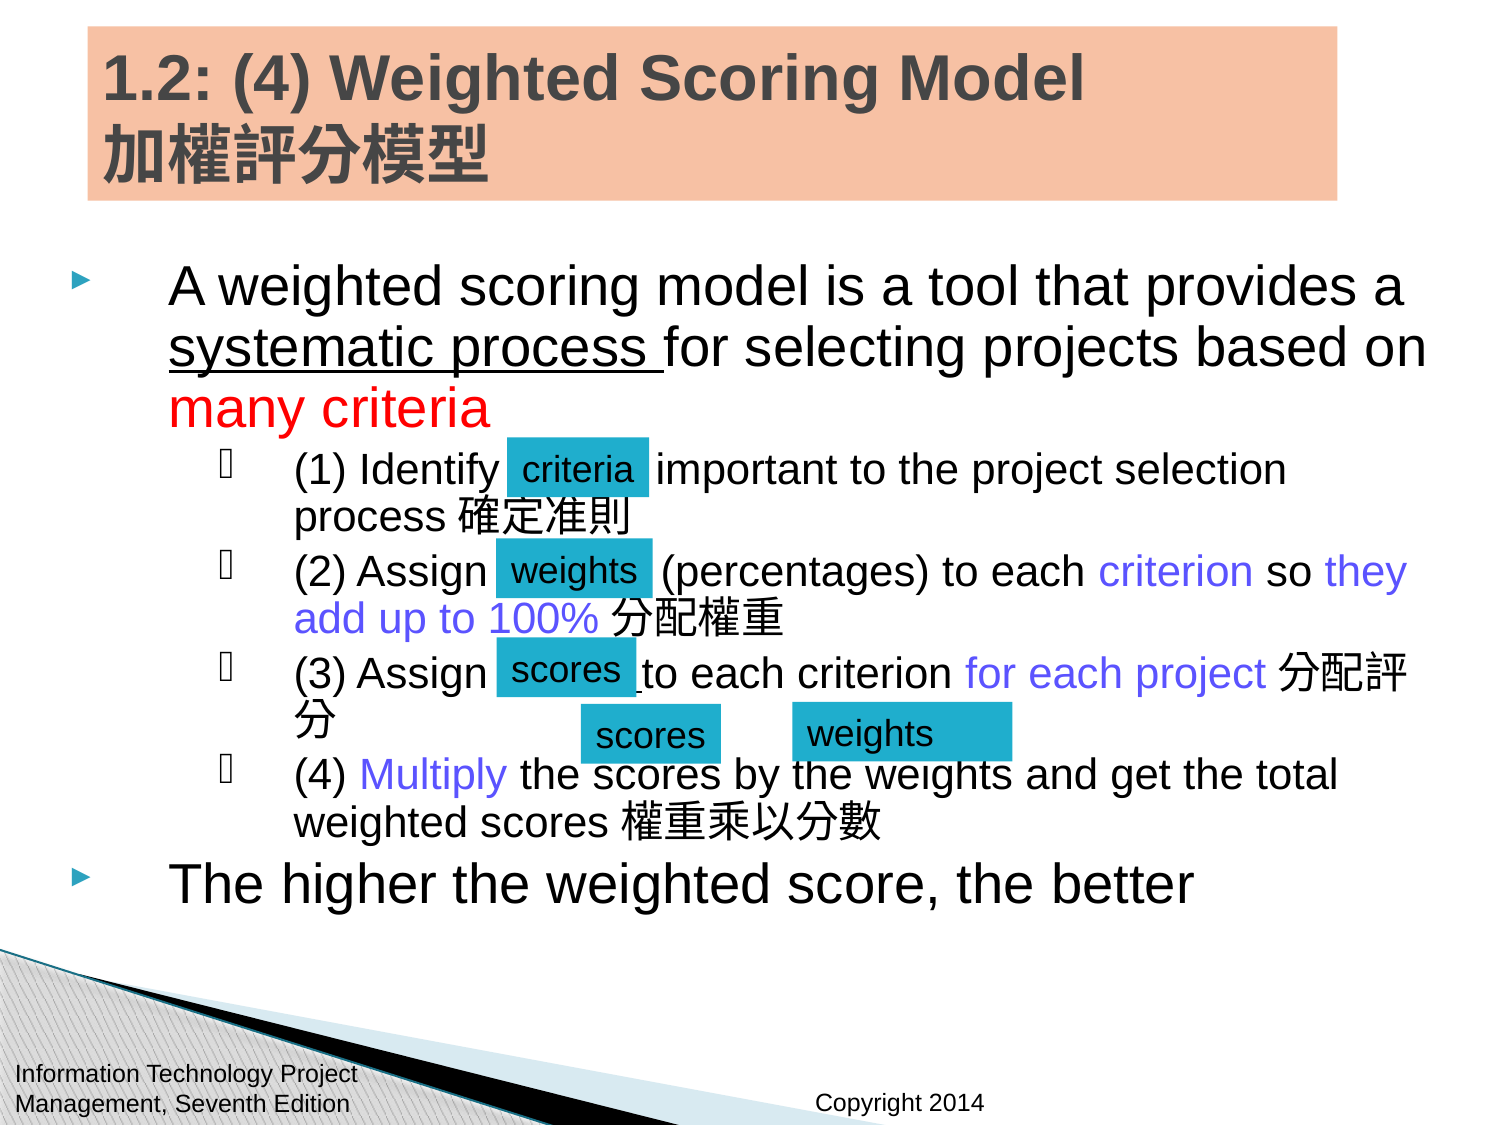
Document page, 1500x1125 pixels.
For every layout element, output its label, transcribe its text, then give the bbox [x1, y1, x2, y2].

title 1.2: (4) Weighted Scoring Model 加權評分模型 [87, 26, 1338, 201]
footer Information Technology Project Management, Seventh Edition [0, 1065, 386, 1125]
list A weighted scoring model is a tool that provides a systematic process for selecting projects based on many criteria (1) Identify criteria important to the project selection process確定准則 (2) Assign weights (percentages) to each criterion so they add up to 100%分配權重 (3) Assign scores to each criterion for each project分配評分 (4) Multiply the scores by the weights and get the total weighted scores權重乘以分數 The higher the weighted score, the better [53, 249, 1467, 1036]
text_box scores [580, 703, 721, 764]
text_box scores [496, 637, 637, 698]
text_box weights [792, 701, 1013, 762]
text_box criteria [507, 437, 650, 498]
text_box weights [496, 538, 653, 599]
